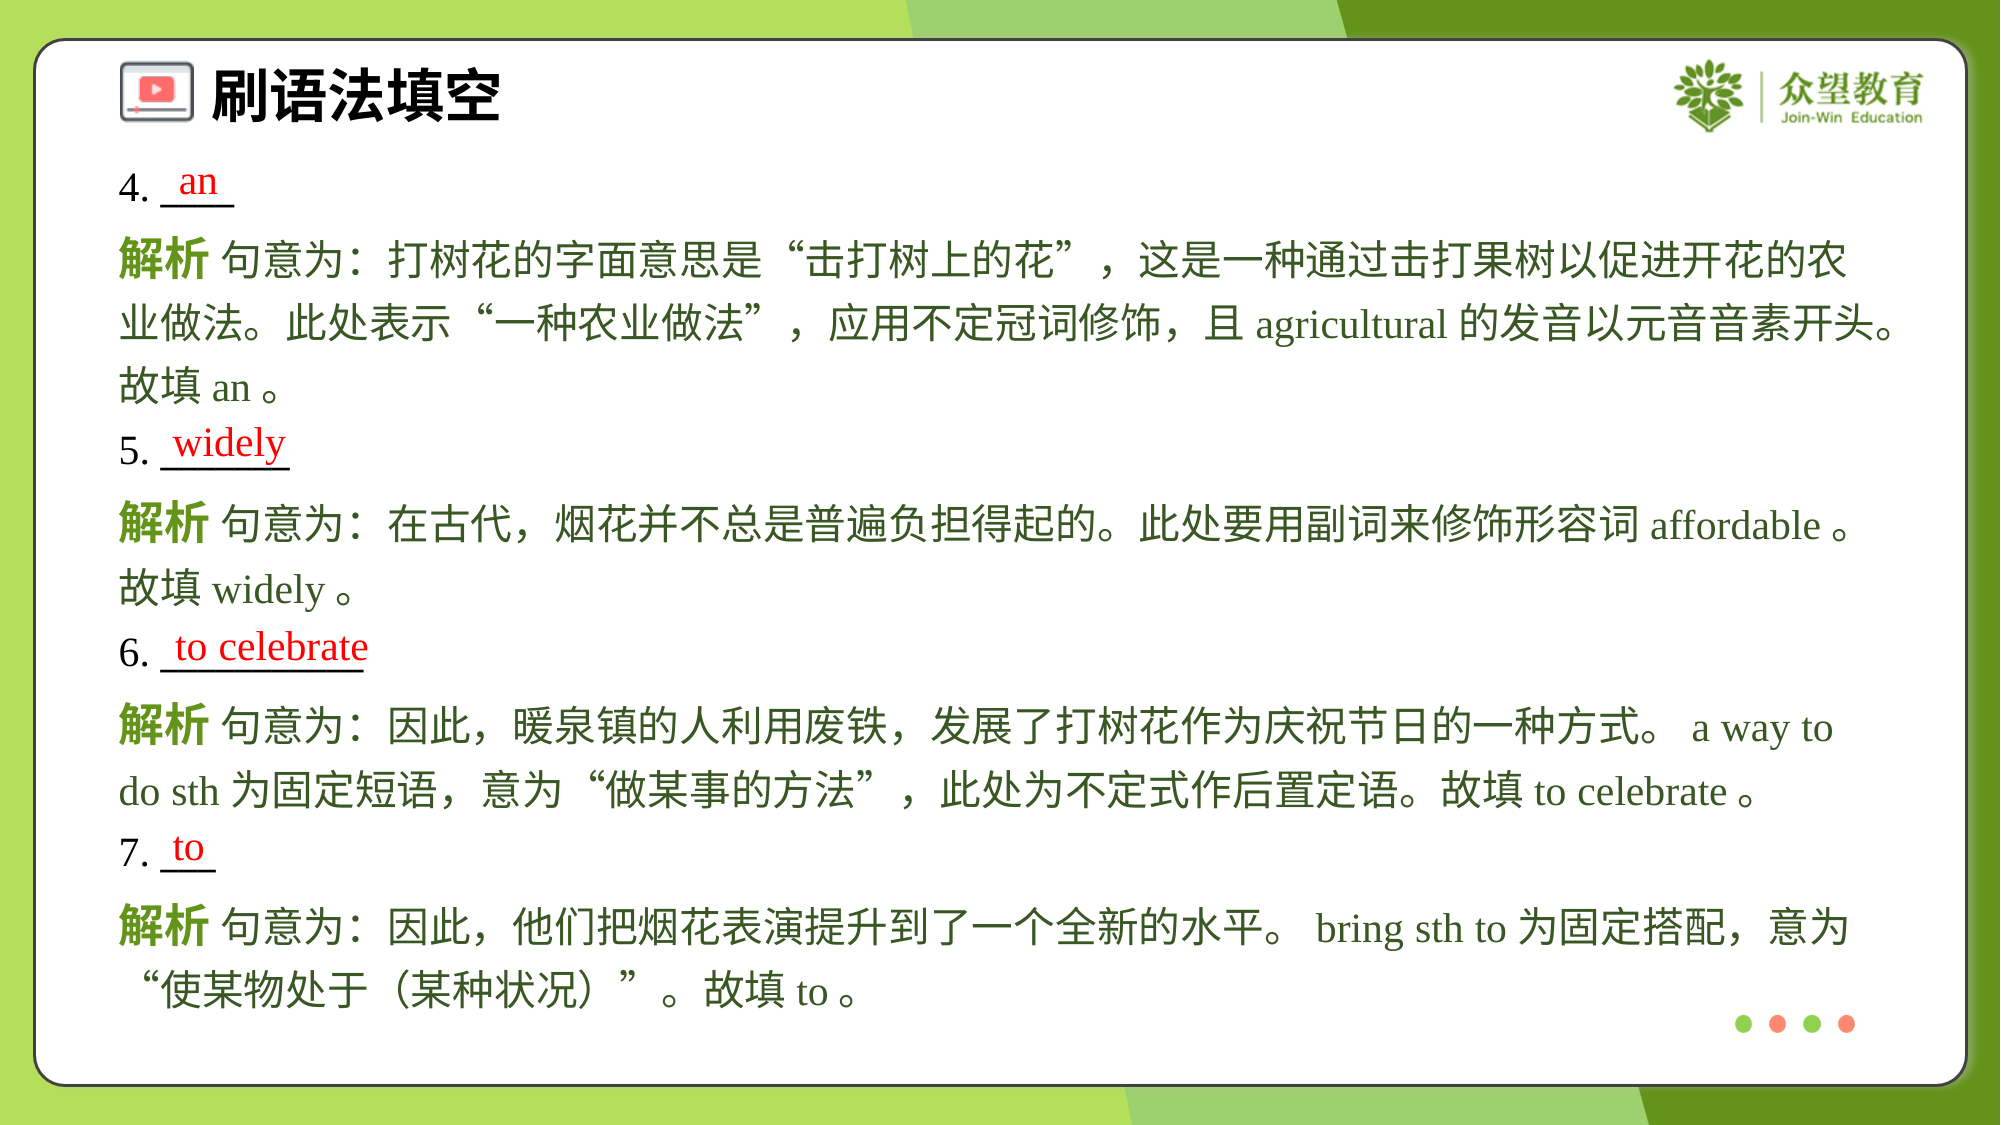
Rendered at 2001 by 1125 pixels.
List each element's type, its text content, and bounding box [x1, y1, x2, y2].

text_box 解析 句意为：因此，暖泉镇的人利用废铁，发展了打树花作为庆祝节日的一种方式。a way to do sth为固定短语，意为“做某事的方法”，此处为不定式作后置定语。故填to celebrate。 [118, 682, 1883, 809]
text_box 5. _______ [118, 410, 1883, 468]
text_box 解析 句意为：因此，他们把烟花表演提升到了一个全新的水平。bring sth to为固定搭配，意为“使某物处于（某种状况）”。故填to。 [118, 882, 1883, 1009]
text_box 解析 句意为：打树花的字面意思是“击打树上的花”，这是一种通过击打果树以促进开花的农业做法。此处表示“一种农业做法”，应用不定冠词修饰，且agricultural的发音以元音音素开头。故填an。 [118, 215, 1883, 405]
text_box widely [167, 402, 291, 460]
text_box to celebrate [165, 606, 379, 664]
text_box 4. ____ [118, 146, 1883, 204]
text_box 6. ___________ [118, 612, 1883, 670]
text_box 解析 句意为：在古代，烟花并不总是普遍负担得起的。此处要用副词来修饰形容词affordable。故填widely。 [118, 480, 1883, 607]
text_box an [174, 140, 223, 199]
text_box 7. ___ [118, 812, 1883, 870]
text_box to [167, 806, 210, 865]
picture [0, 0, 2000, 1125]
